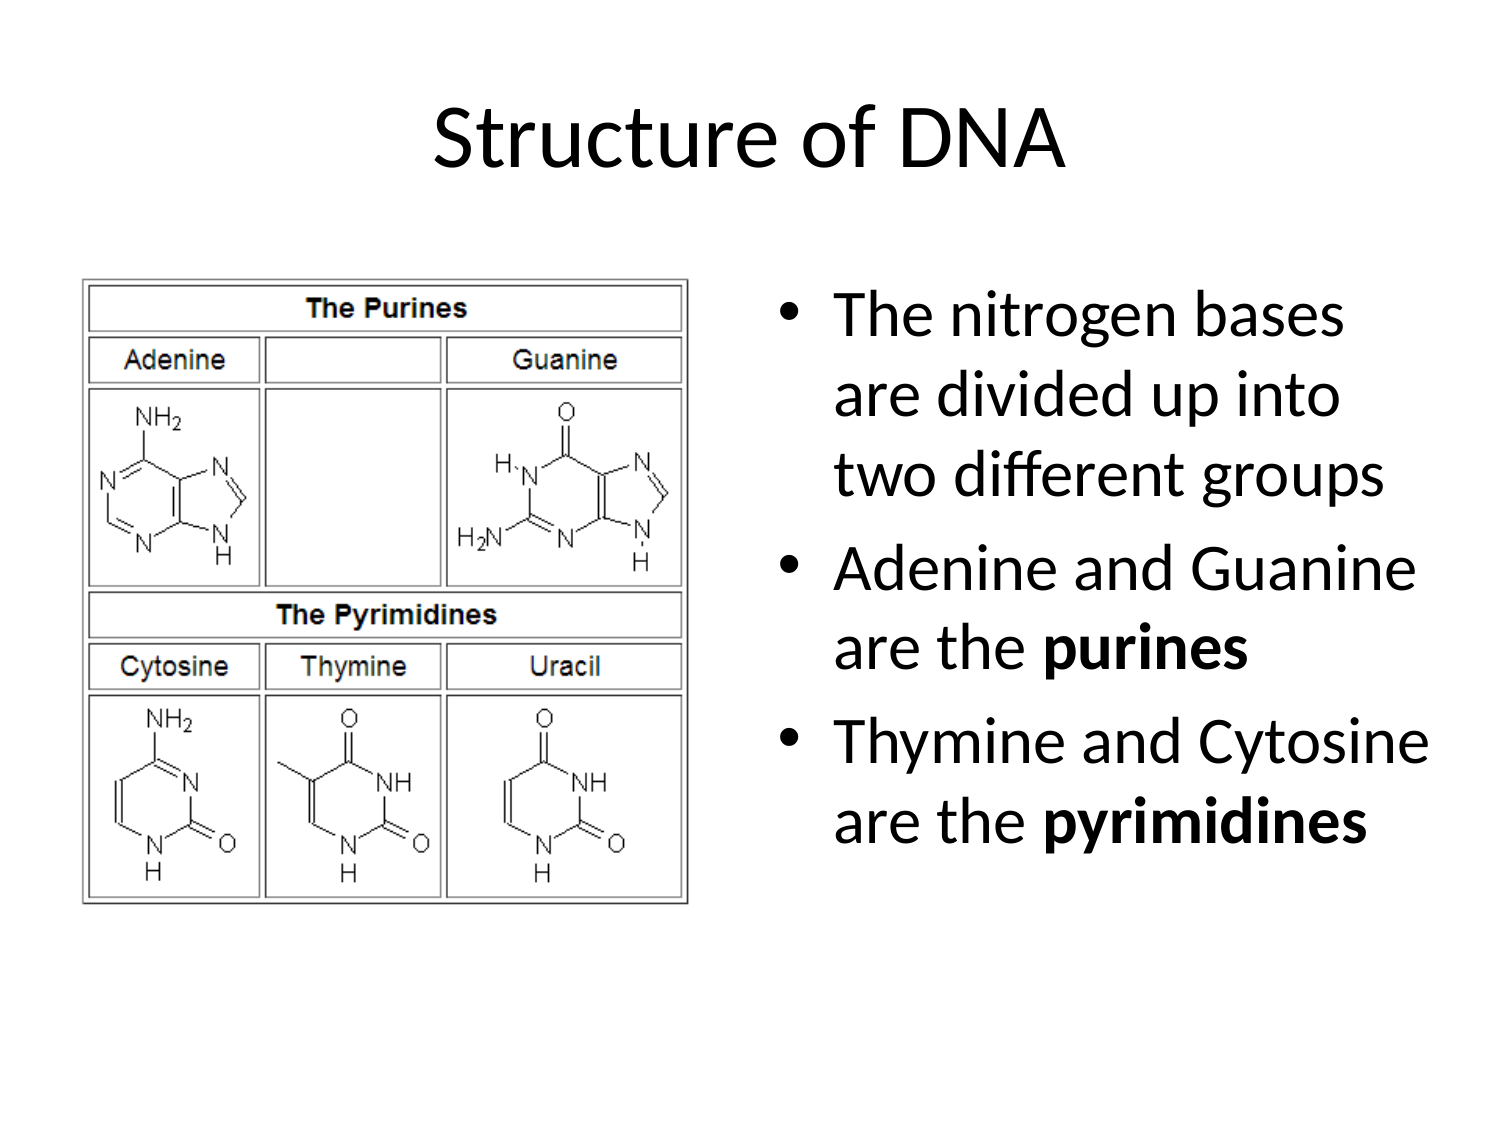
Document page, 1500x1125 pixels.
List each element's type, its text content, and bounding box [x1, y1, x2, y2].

title Structure of DNA [49, 37, 1451, 225]
picture [74, 274, 698, 913]
list The nitrogen bases are divided up into two different groups Adenine and Guanine are the purines Thymine and Cytosine are the pyrimidines [762, 262, 1451, 1001]
